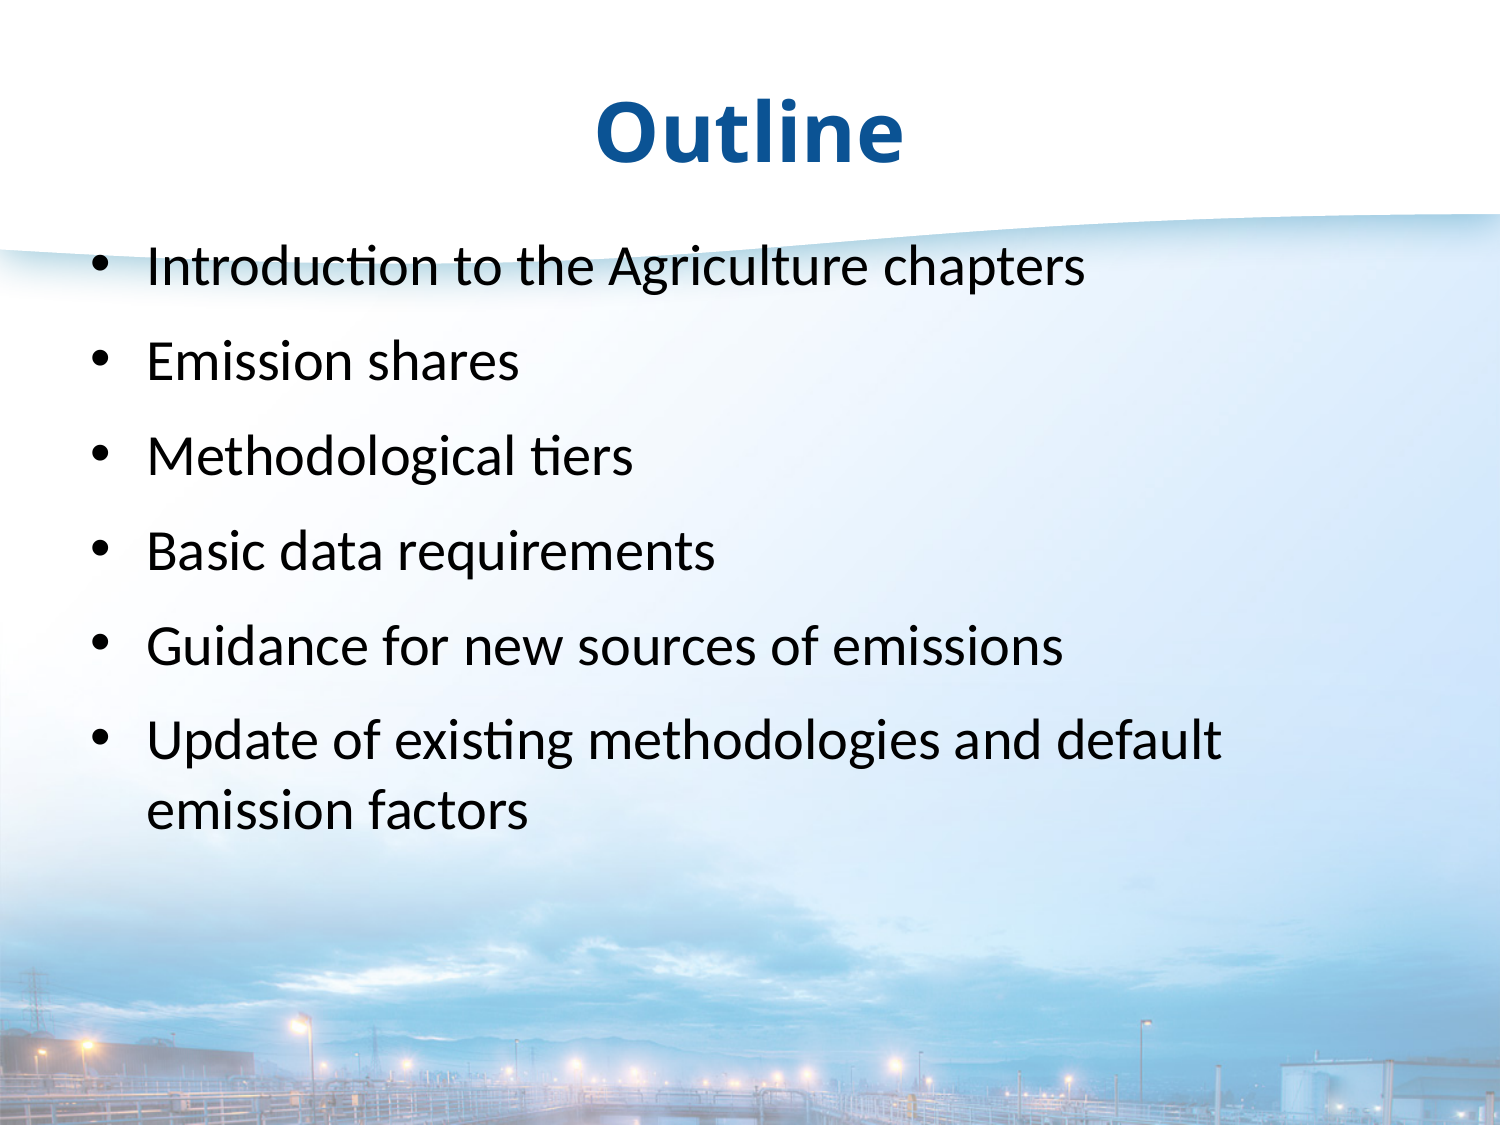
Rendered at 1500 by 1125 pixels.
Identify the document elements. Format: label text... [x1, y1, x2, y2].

title Outline [75, 45, 1425, 219]
picture [0, 215, 1500, 1125]
list Introduction to the Agriculture chapters Emission shares Methodological tiers Basic data requirements Guidance for new sources of emissions Update of existing methodologies and default emission factors [75, 219, 1425, 1071]
